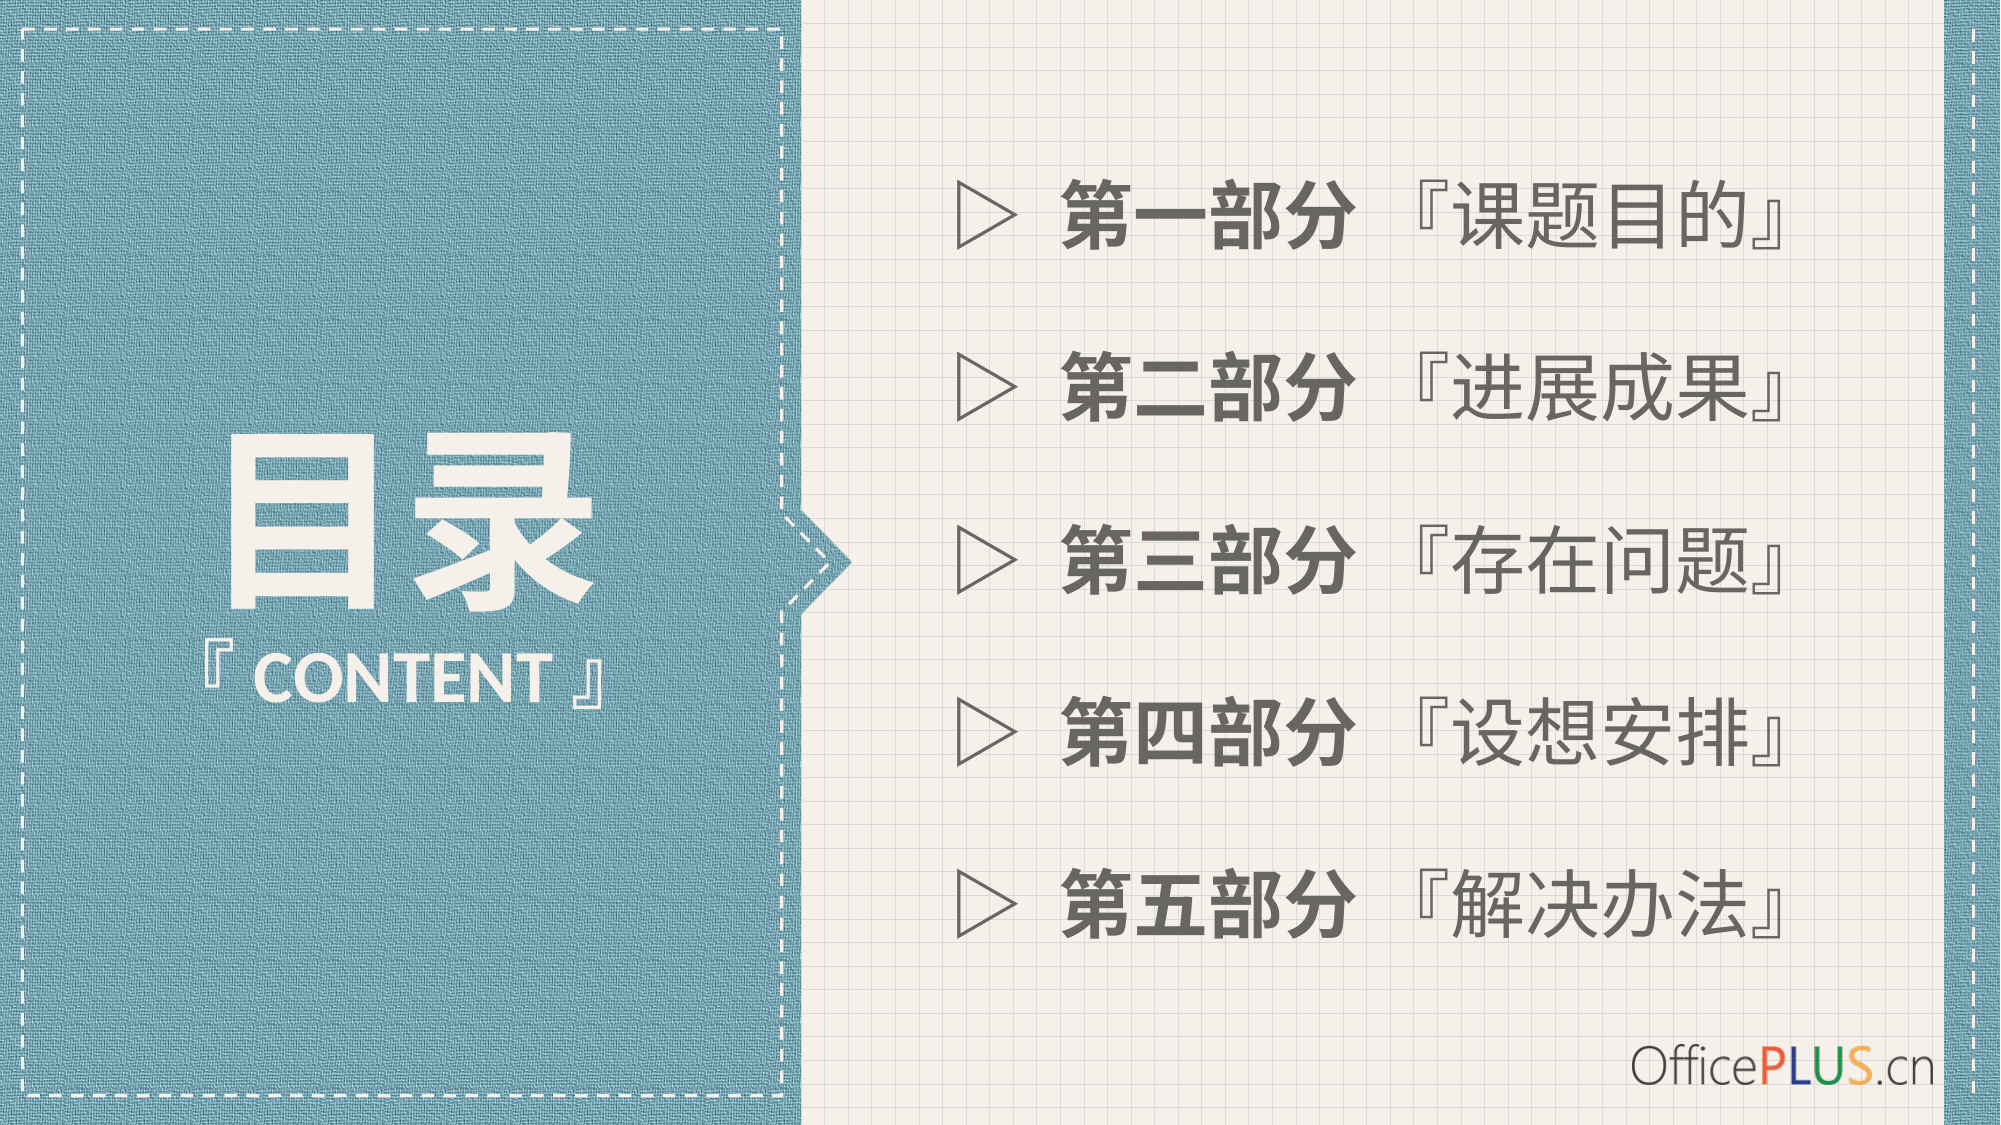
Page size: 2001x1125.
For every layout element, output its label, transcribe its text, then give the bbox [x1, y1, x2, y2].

picture [1632, 1044, 1933, 1085]
text_box ▷ 第四部分 『设想安排』 [933, 678, 1841, 783]
picture [0, 0, 852, 1125]
text_box ▷ 第五部分 『解决办法』 [933, 850, 1841, 956]
text_box ▷ 第二部分 『进展成果』 [933, 333, 1841, 439]
picture [1944, 0, 2000, 1125]
text_box ▷ 第三部分 『存在问题』 [933, 505, 1841, 611]
text_box ▷ 第一部分 『课题目的』 [933, 160, 1841, 266]
